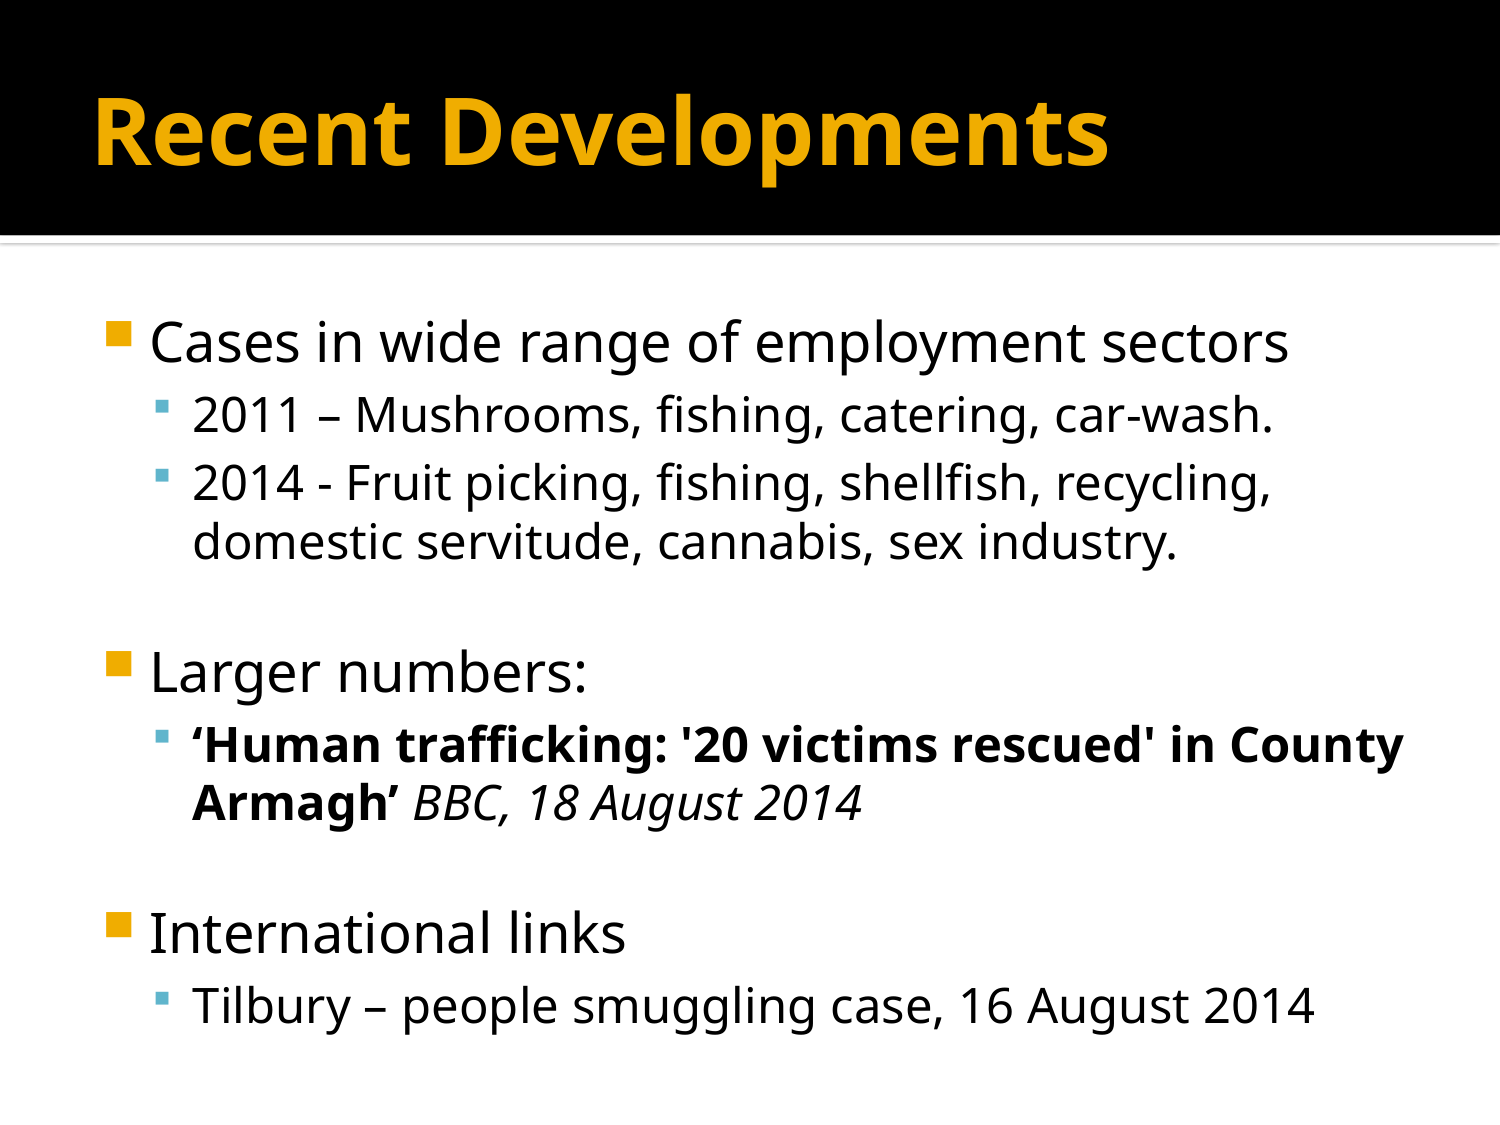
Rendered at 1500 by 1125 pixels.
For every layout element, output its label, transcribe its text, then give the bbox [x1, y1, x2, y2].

list Cases in wide range of employment sectors 2011 – Mushrooms, fishing, catering, car-wash. 2014 - Fruit picking, fishing, shellfish, recycling, domestic servitude, cannabis, sex industry. Larger numbers: ‘Human trafficking: '20 victims rescued' in County Armagh’ BBC, 18 August 2014 International links Tilbury – people smuggling case, 16 August 2014 [75, 291, 1425, 1050]
title Recent Developments [75, 25, 1425, 231]
